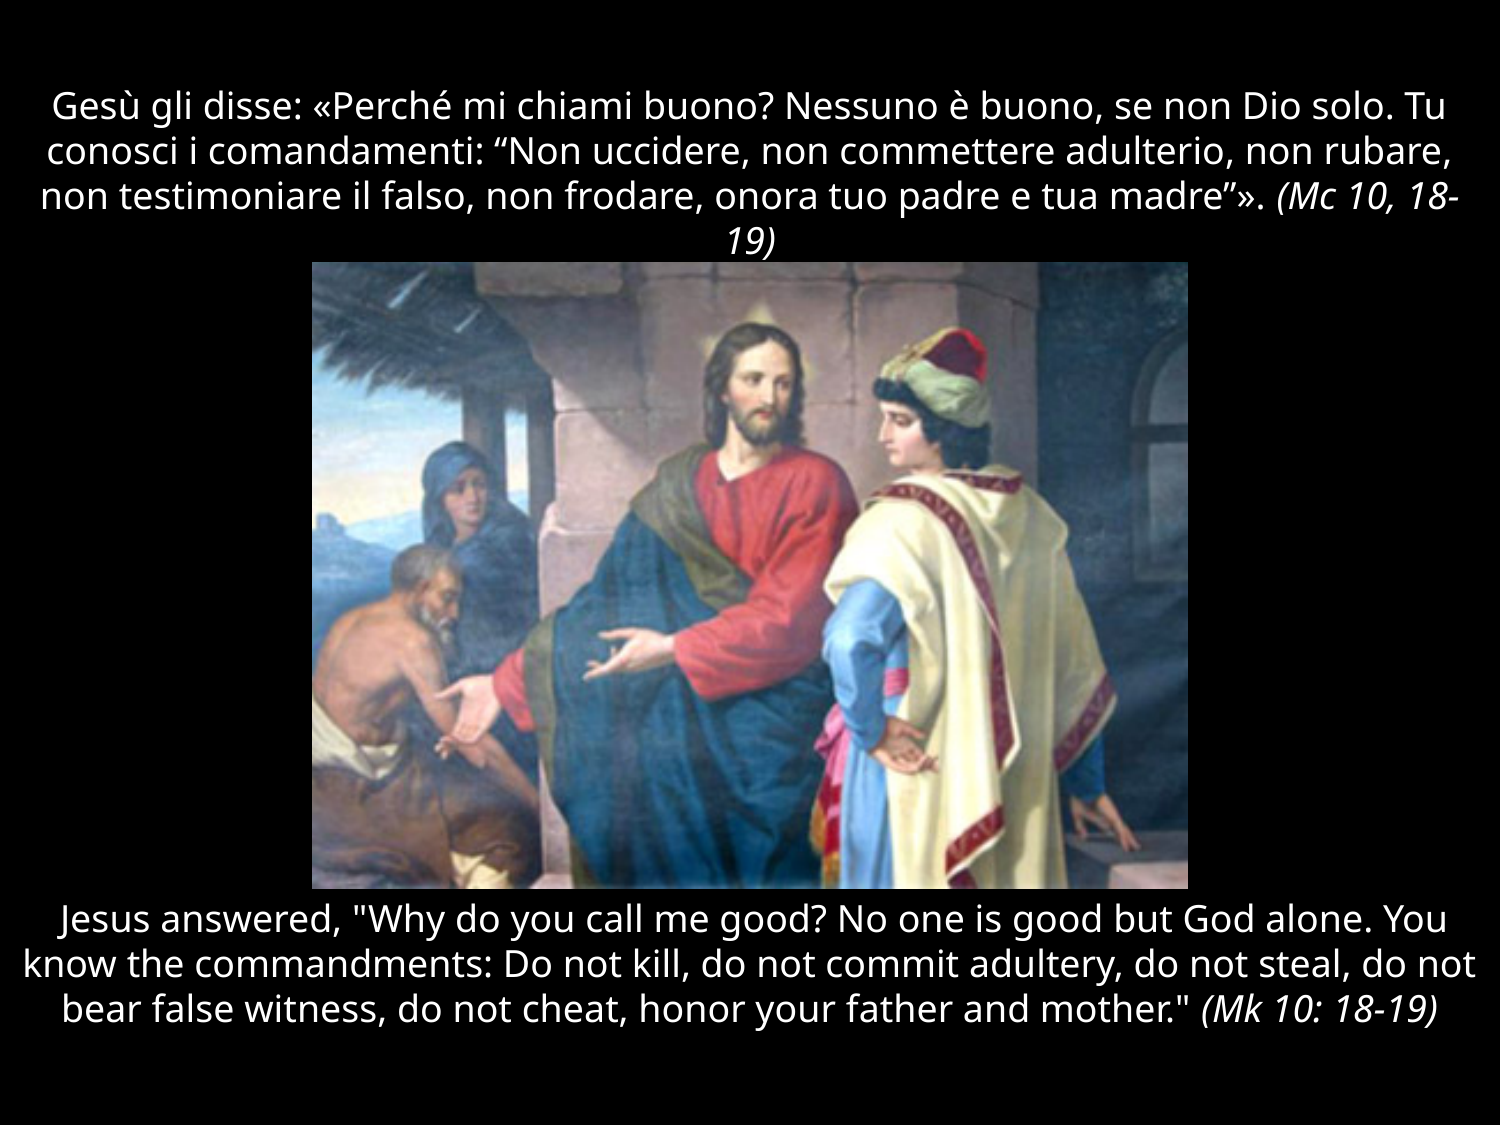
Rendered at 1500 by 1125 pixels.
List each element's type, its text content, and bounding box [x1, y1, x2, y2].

picture [312, 262, 1188, 889]
text_box Jesus answered, "Why do you call me good? No one is good but God alone. You know the commandments: Do not kill, do not commit adultery, do not steal, do not bear false witness, do not cheat, honor your father and mother." (Mk 10: 18-19) [0, 887, 1500, 1038]
text_box Gesù gli disse: «Perché mi chiami buono? Nessuno è buono, se non Dio solo. Tu conosci i comandamenti: “Non uccidere, non commettere adulterio, non rubare, non testimoniare il falso, non frodare, onora tuo padre e tua madre”». (Mc 10, 18-19) [0, 74, 1500, 270]
